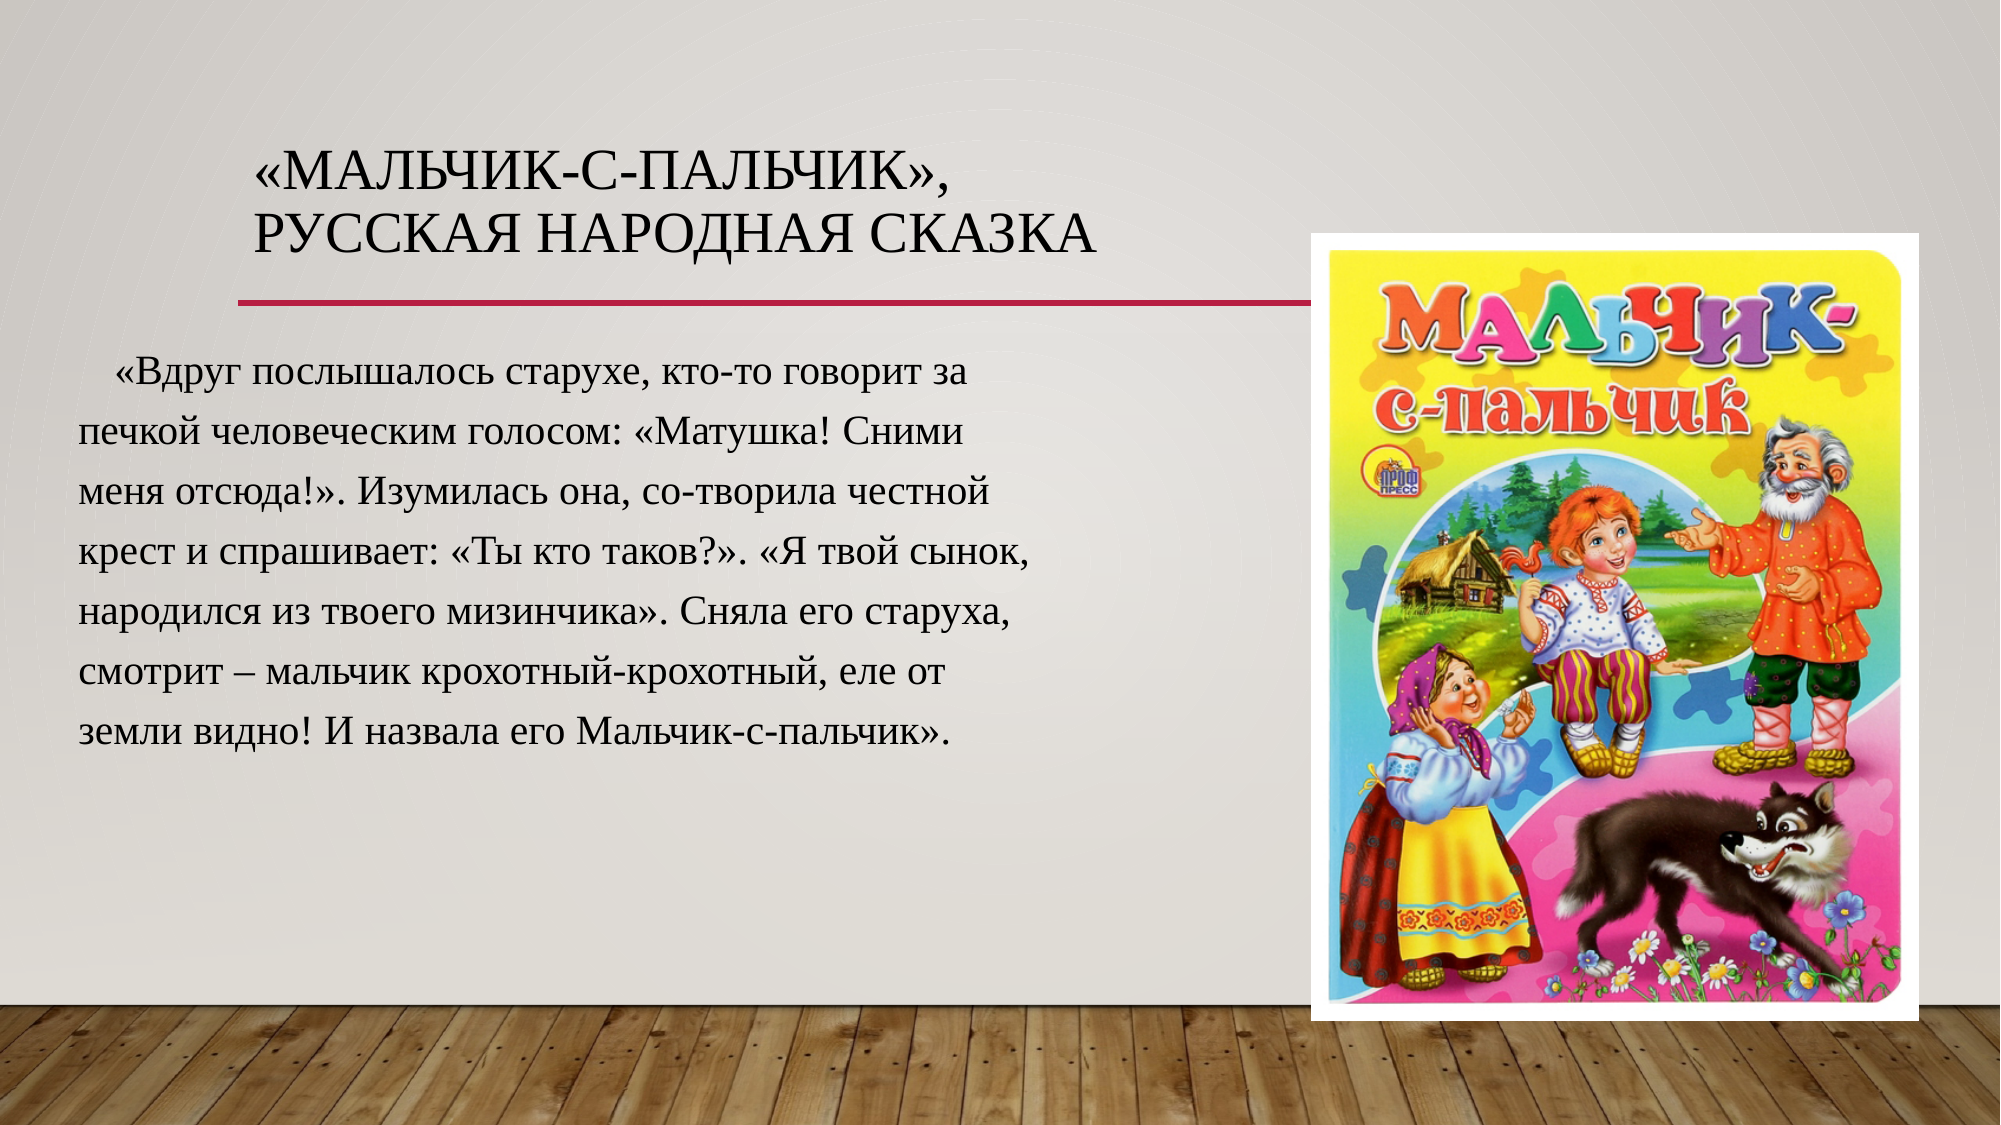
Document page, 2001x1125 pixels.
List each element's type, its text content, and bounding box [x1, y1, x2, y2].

picture [0, 232, 2000, 1125]
list «Вдруг послышалось старухе, кто-то говорит за печкой человеческим голосом: «Матушка! Сними меня отсюда!». Изумилась она, со-творила честной крест и спрашивает: «Ты кто таков?». «Я твой сынок, народился из твоего мизинчика». Сняла его старуха, смотрит – мальчик крохотный-крохотный, еле от земли видно! И назвала его Мальчик-с-пальчик». [25, 324, 1075, 885]
title «Мальчик-с-пальчик», русская народная сказка [238, 131, 1814, 238]
text_box [506, 343, 1311, 449]
